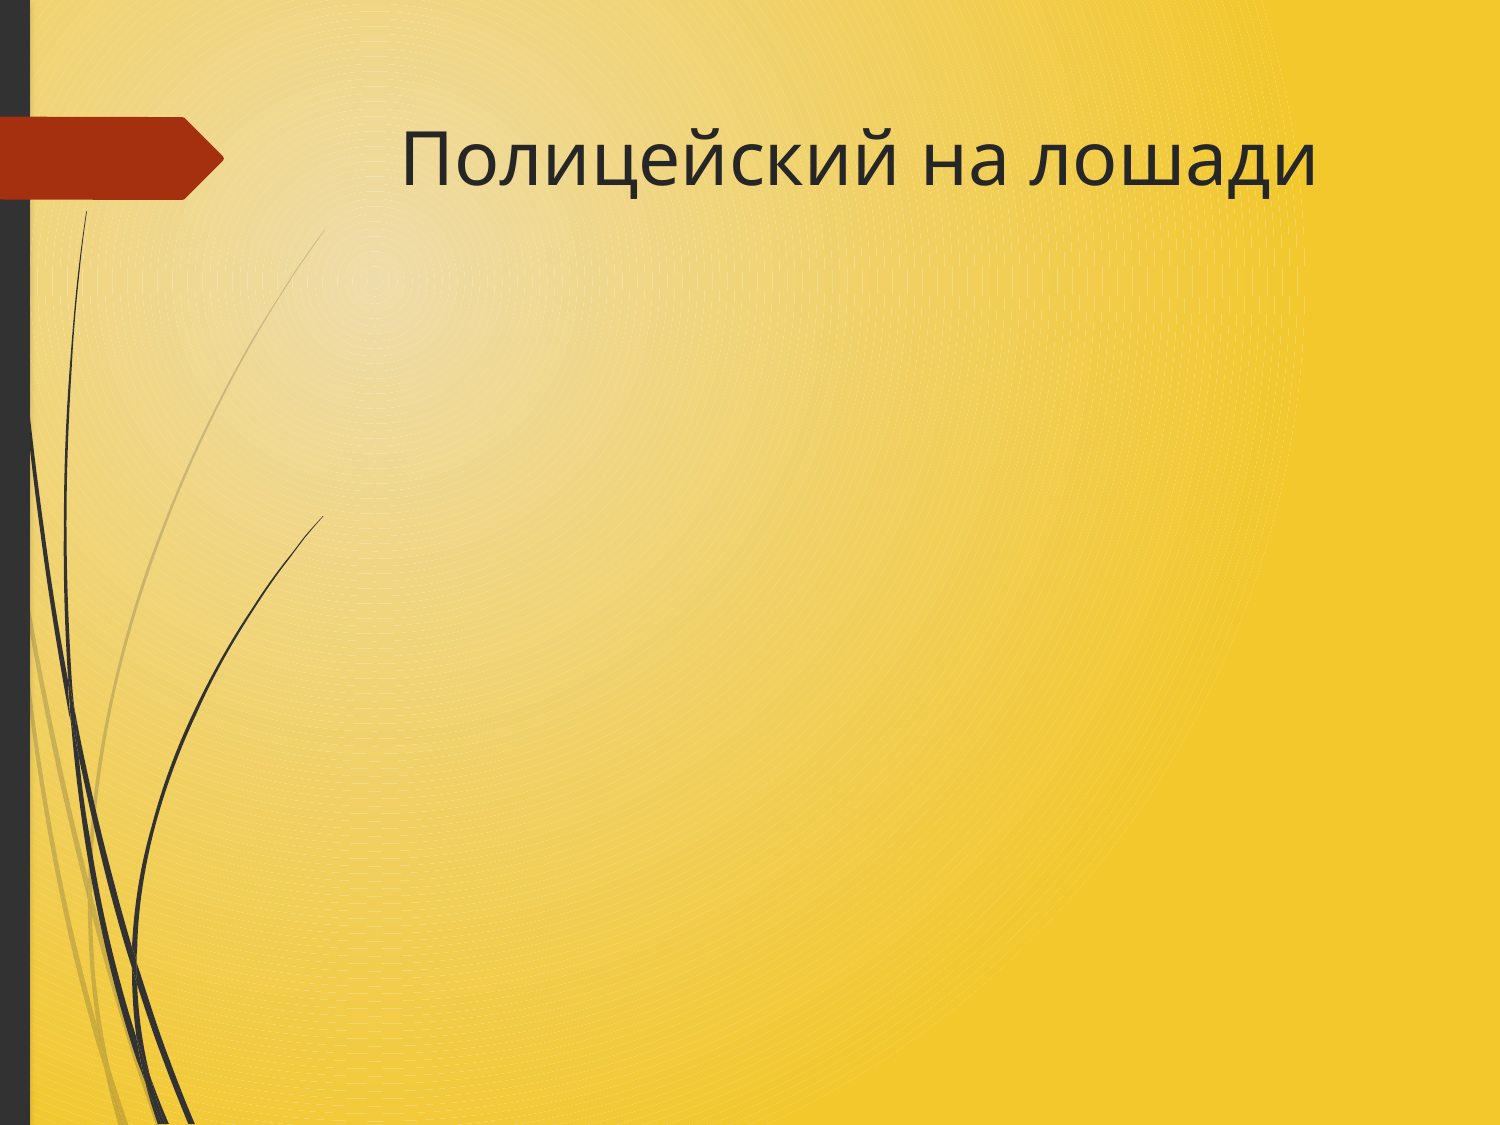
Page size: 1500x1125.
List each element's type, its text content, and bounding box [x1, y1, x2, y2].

title Полицейский на лошади [319, 102, 1400, 313]
